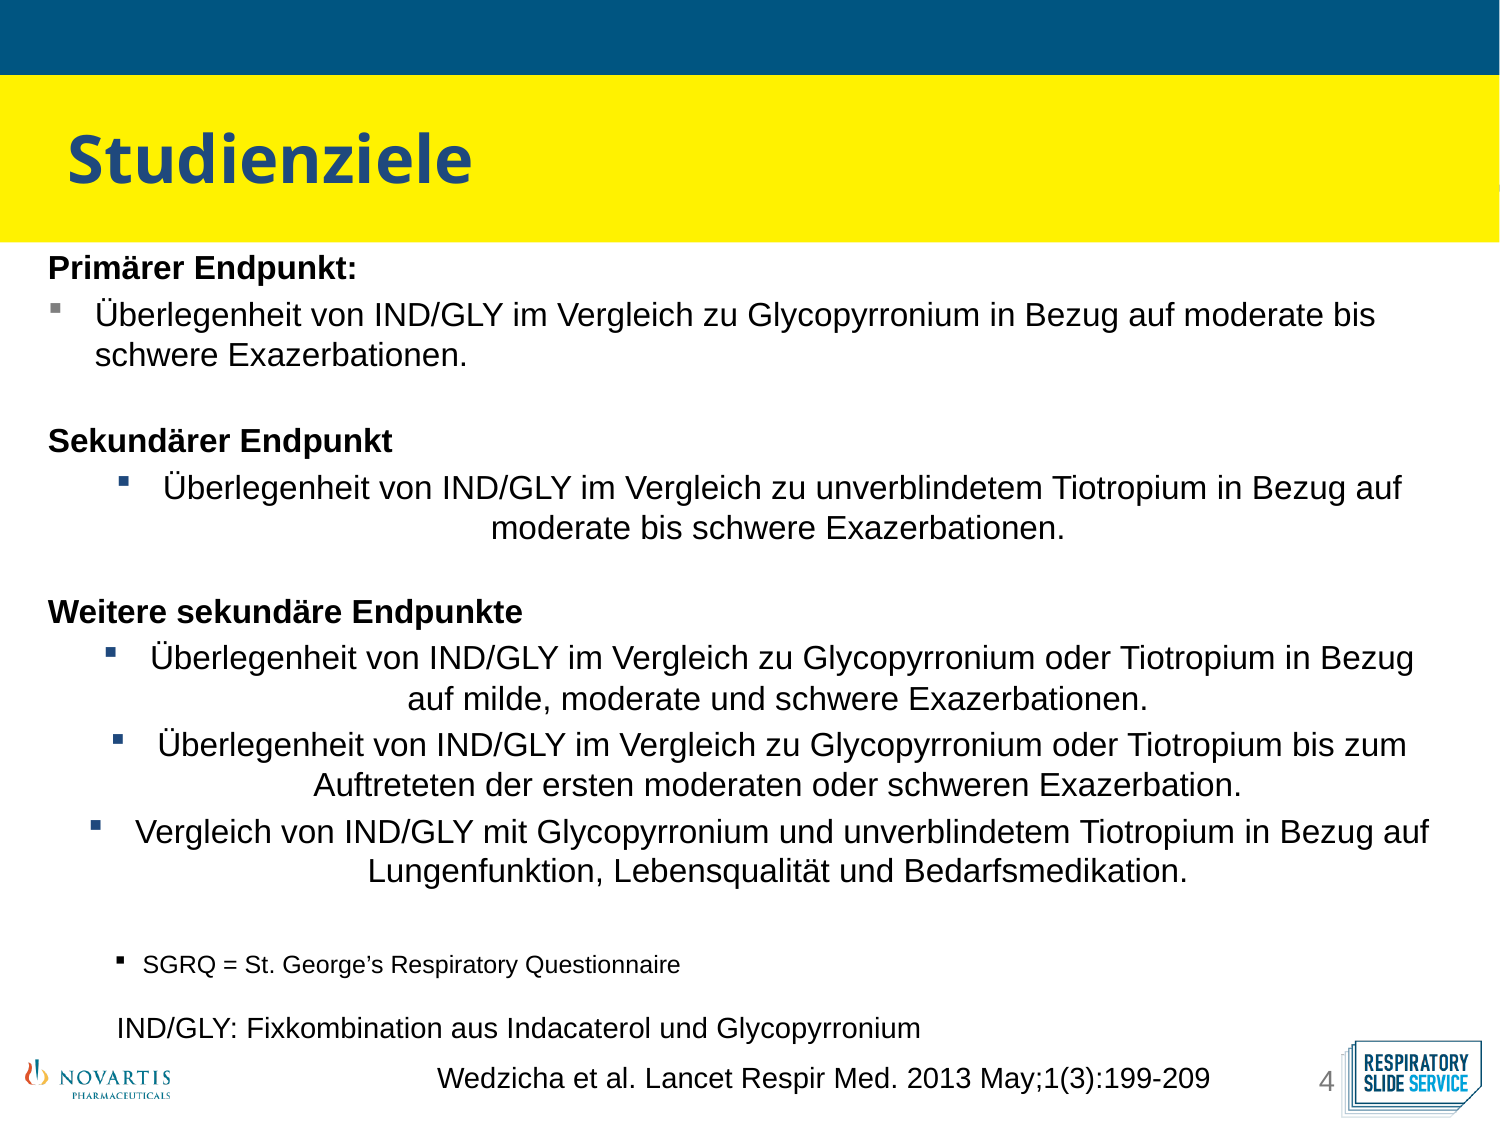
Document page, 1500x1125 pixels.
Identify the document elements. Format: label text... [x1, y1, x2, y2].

text_box Primärer Endpunkt: Überlegenheit von IND/GLY im Vergleich zu Glycopyrronium in Bezug auf moderate bis schwere Exazerbationen. Sekundärer Endpunkt Überlegenheit von IND/GLY im Vergleich zu unverblindetem Tiotropium in Bezug auf moderate bis schwere Exazerbationen. Weitere sekundäre Endpunkte Überlegenheit von IND/GLY im Vergleich zu Glycopyrronium oder Tiotropium in Bezug auf milde, moderate und schwere Exazerbationen. Überlegenheit von IND/GLY im Vergleich zu Glycopyrronium oder Tiotropium bis zum Auftreteten der ersten moderaten oder schweren Exazerbation. Vergleich von IND/GLY mit Glycopyrronium und unverblindetem Tiotropium in Bezug auf Lungenfunktion, Lebensqualität und Bedarfsmedikation. [47, 246, 1438, 1053]
text_box Wedzicha et al. Lancet Respir Med. 2013 May;1(3):199-209 [422, 1053, 1227, 1103]
text_box Studienziele [67, 87, 1418, 227]
picture [25, 1059, 170, 1099]
text_box SGRQ = St. George’s Respiratory Questionnaire [99, 941, 747, 986]
picture [1328, 1027, 1497, 1125]
text_box IND/GLY: Fixkombination aus Indacaterol und Glycopyrronium [101, 1002, 938, 1052]
